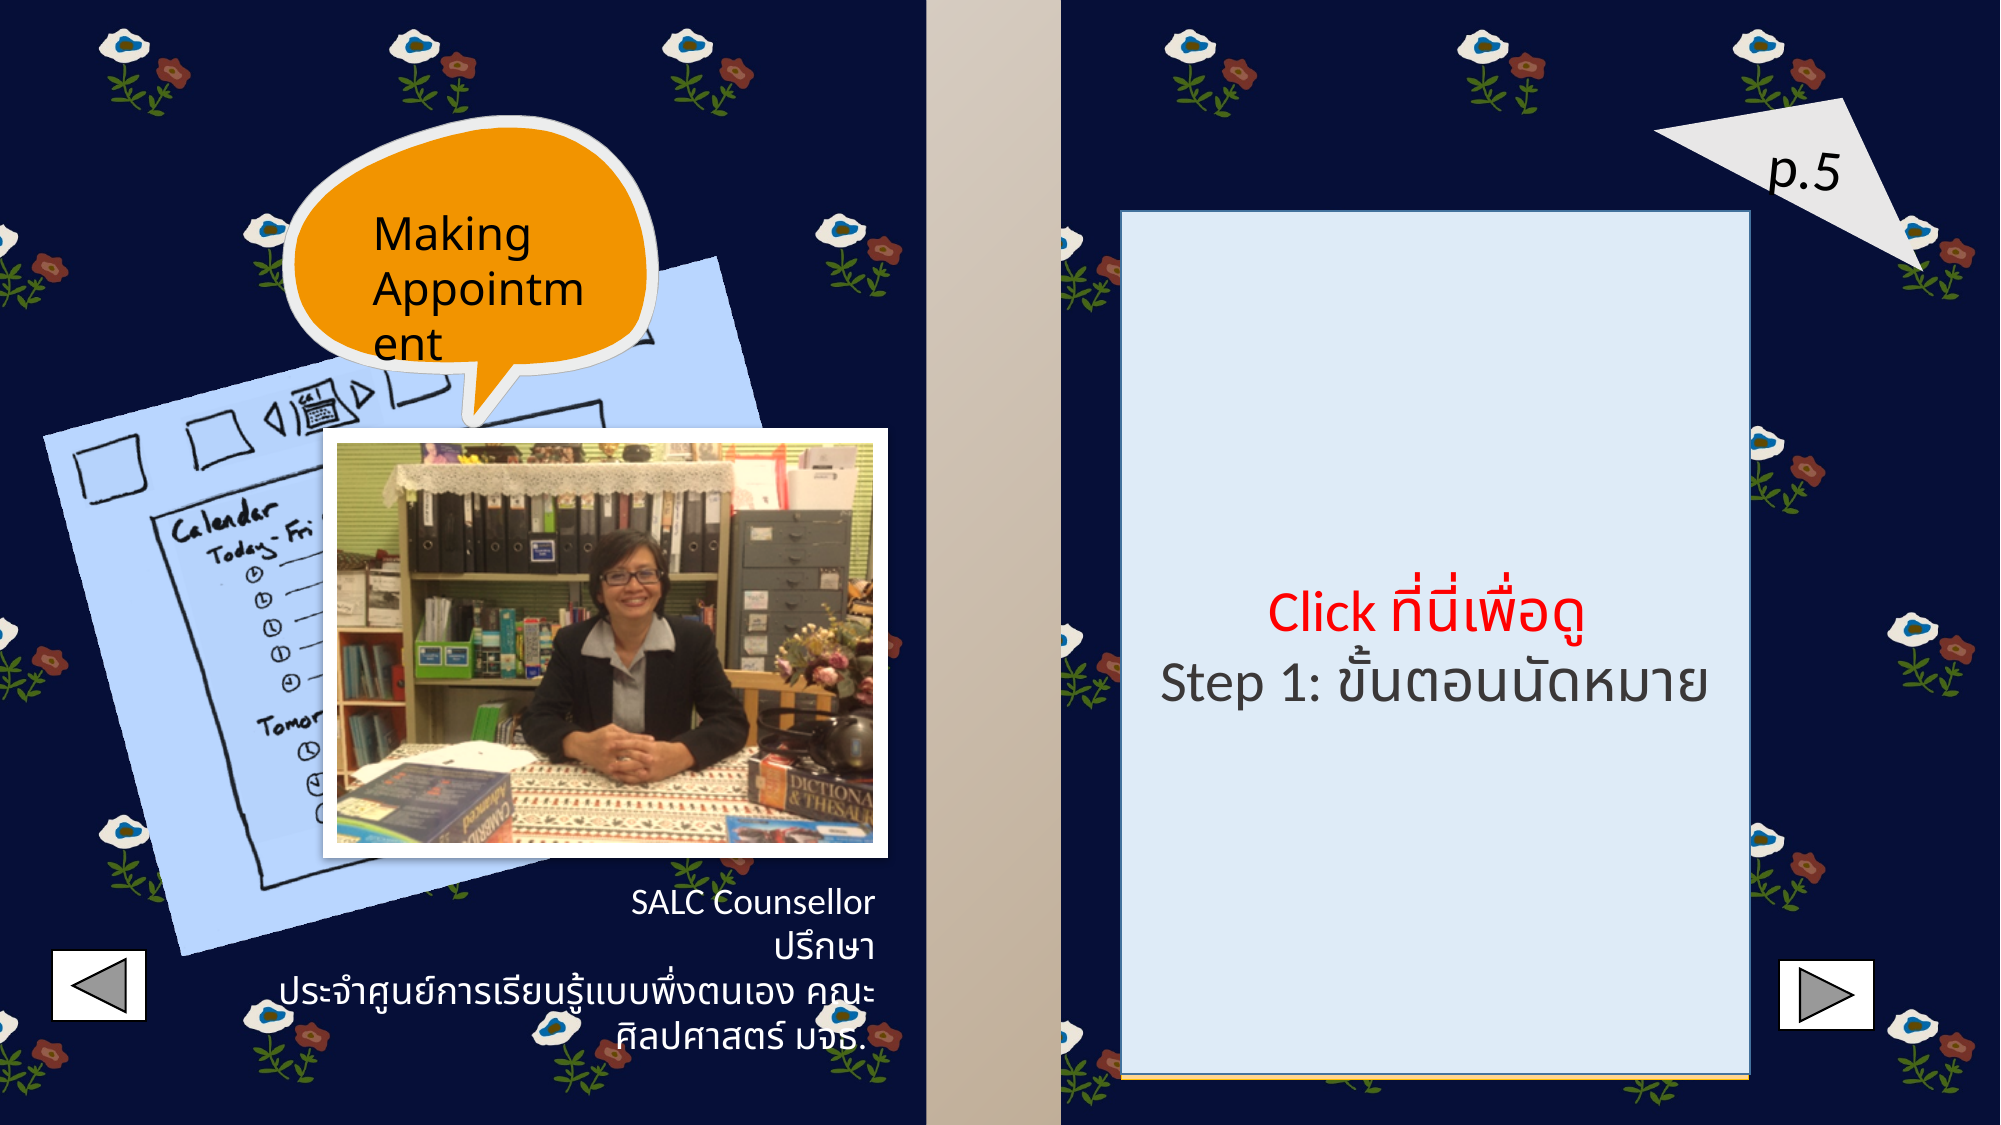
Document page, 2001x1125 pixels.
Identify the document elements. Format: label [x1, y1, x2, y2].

picture [0, 0, 927, 1125]
text_box [282, 115, 660, 429]
picture [1060, 0, 2000, 1125]
text_box [927, 0, 1060, 1125]
